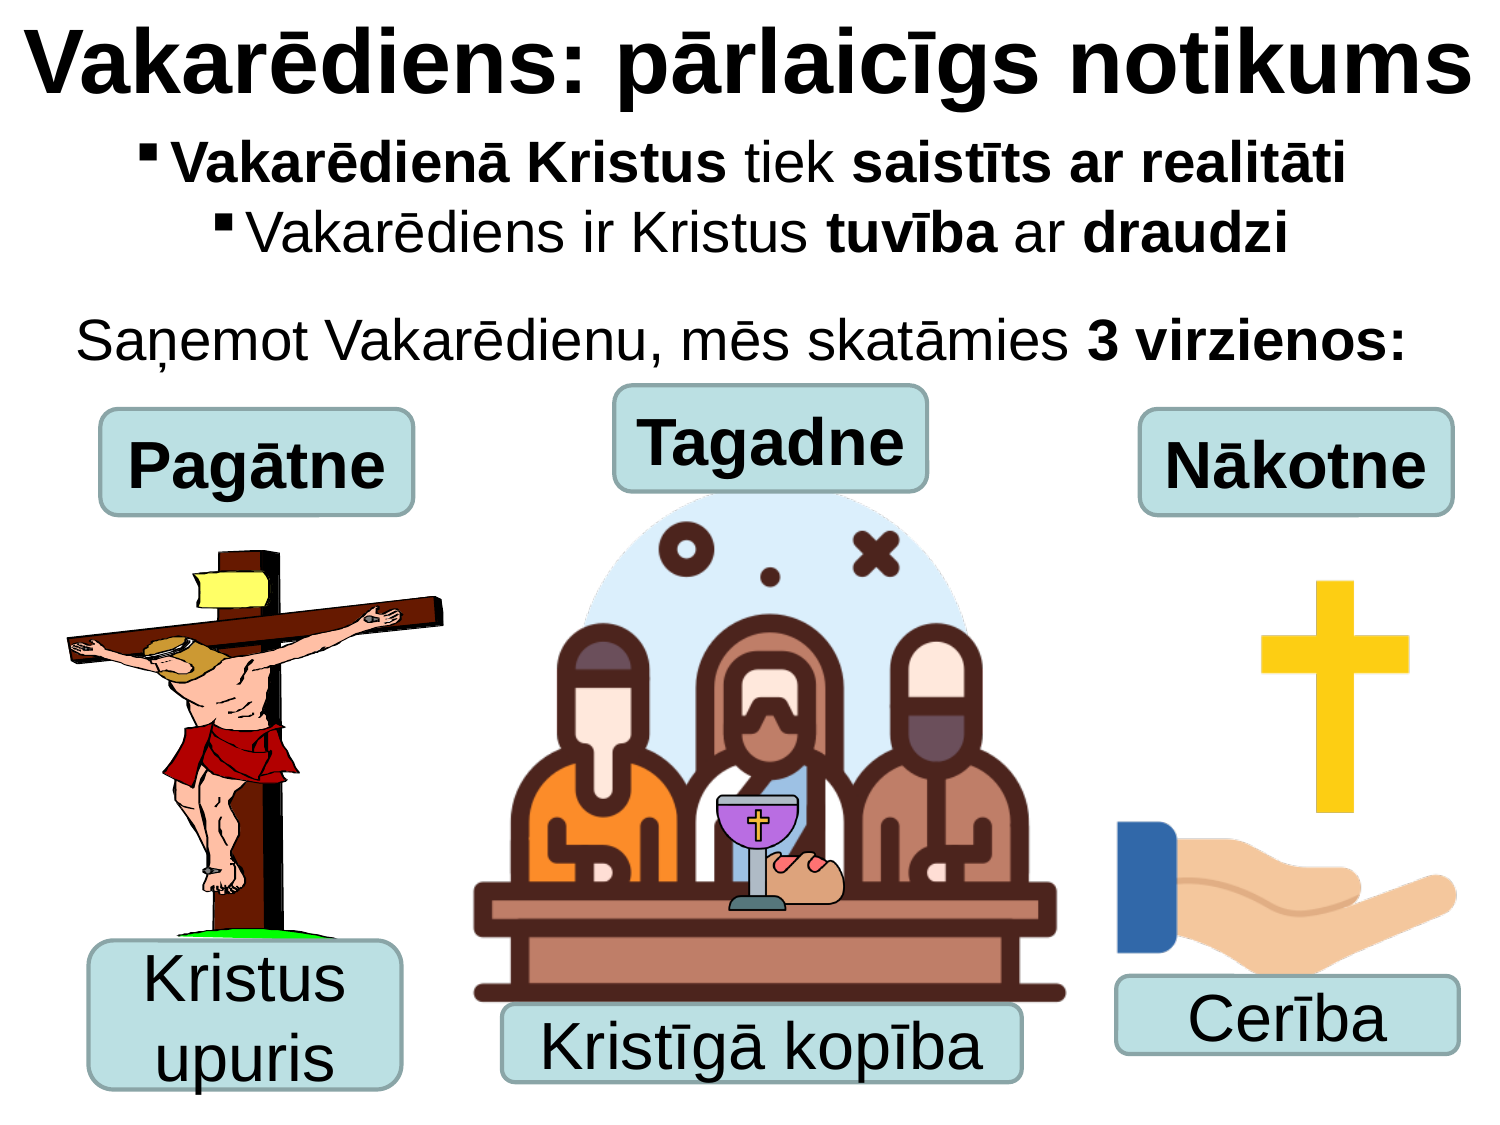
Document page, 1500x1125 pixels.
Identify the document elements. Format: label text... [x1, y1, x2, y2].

text_box Vakarēdienā Kristus tiek saistīts ar realitāti Vakarēdiens ir Kristus tuvība ar draudzi Saņemot Vakarēdienu, mēs skatāmies 3 virzienos: [0, 117, 1500, 400]
text_box Nākotne [1137, 406, 1455, 478]
text_box Vakarēdiens: pārlaicīgs notikums [0, 0, 1500, 114]
text_box Kristus upuris [86, 949, 404, 1092]
text_box Tagadne [613, 383, 928, 395]
picture [64, 396, 1500, 1090]
text_box Pagātne [98, 406, 416, 518]
